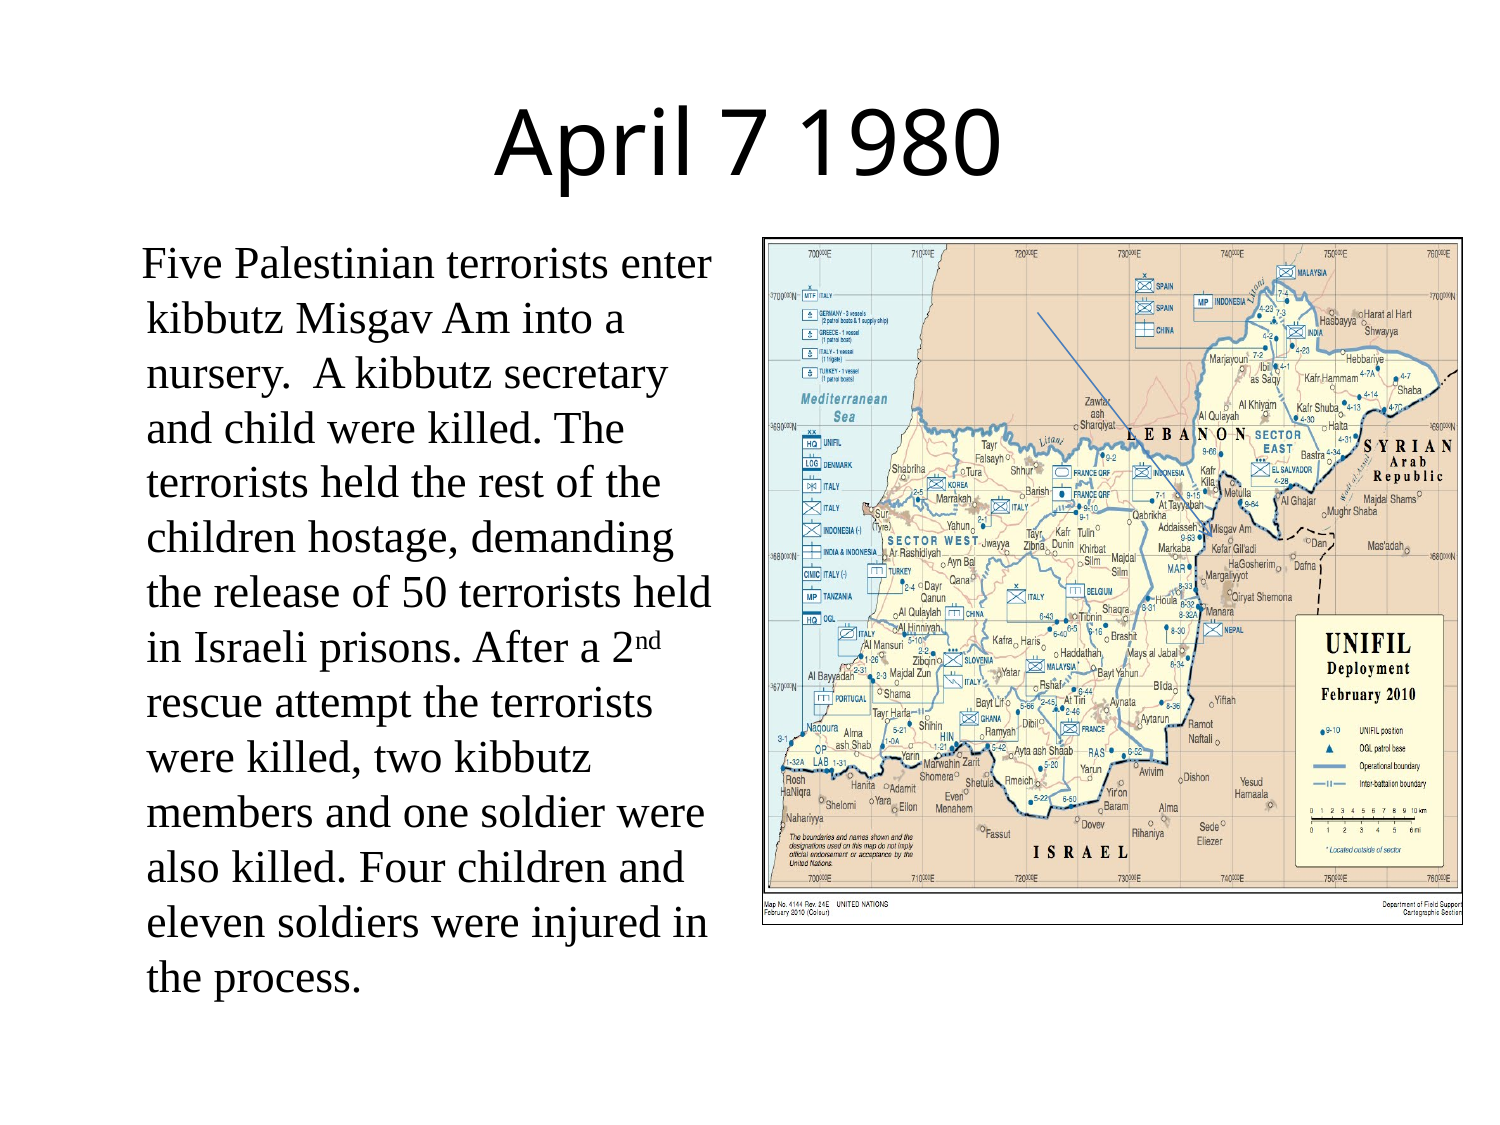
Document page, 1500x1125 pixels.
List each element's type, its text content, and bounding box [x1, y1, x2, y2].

picture [762, 237, 1463, 926]
title April 7 1980 [75, 45, 1425, 233]
list Five Palestinian terrorists enter kibbutz Misgav Am into a nursery. A kibbutz secretary and child were killed. The terrorists held the rest of the children hostage, demanding the release of 50 terrorists held in Israeli prisons. After a 2nd rescue attempt the terrorists were killed, two kibbutz members and one soldier were also killed. Four children and eleven soldiers were injured in the process. [75, 224, 750, 1013]
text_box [1037, 312, 1213, 538]
